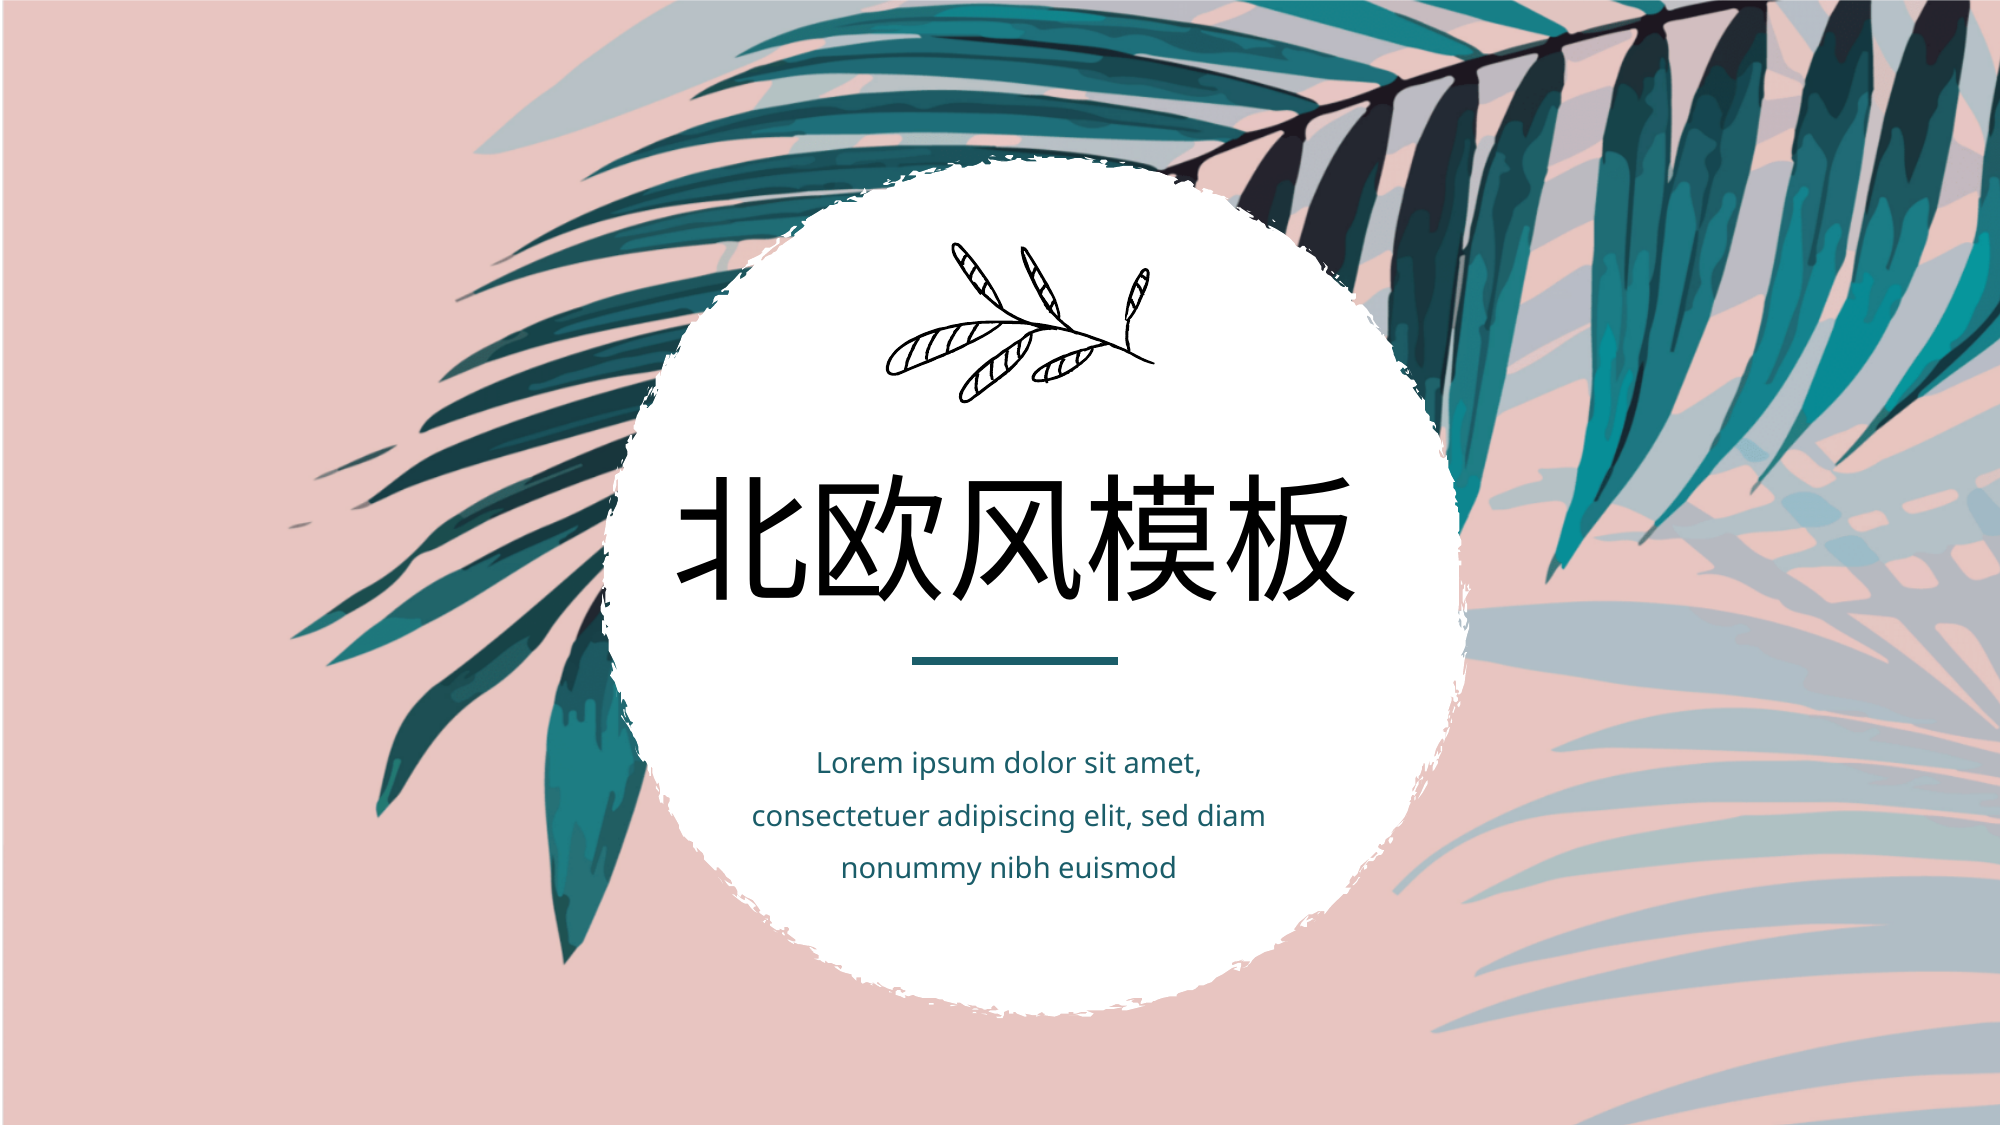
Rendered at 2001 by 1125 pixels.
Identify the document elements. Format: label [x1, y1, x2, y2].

picture [3, 0, 2000, 1125]
text_box [600, 154, 1472, 1019]
